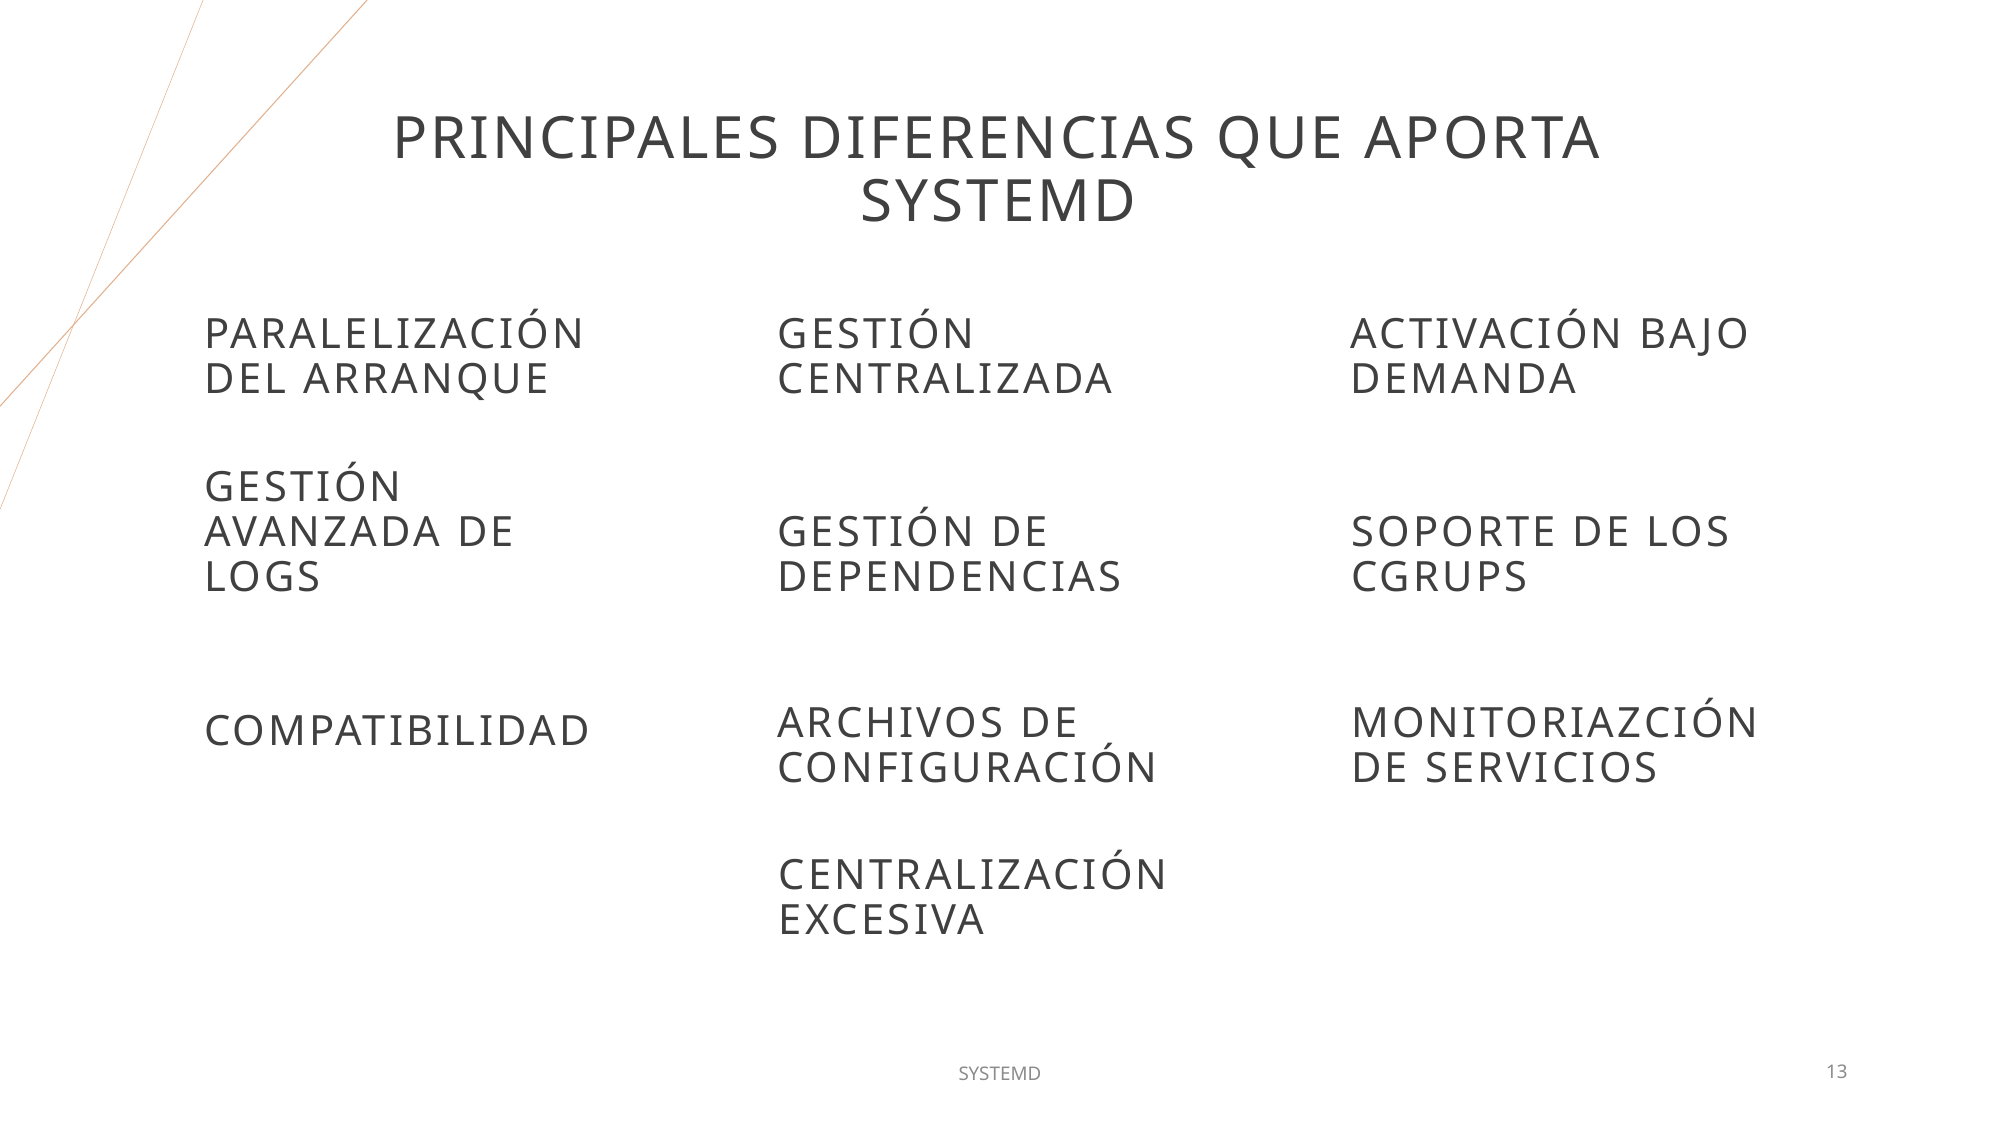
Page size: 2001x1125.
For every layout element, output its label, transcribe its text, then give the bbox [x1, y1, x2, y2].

title PRINCIPALES DIFERENCIAS QUE APORTA SYSTEMD [307, 62, 1690, 280]
footer SYSTEMD [662, 1042, 1338, 1103]
list ACTIVACIÓN BAJO DEMANDA [1335, 275, 1809, 411]
list PARALELIZACIóN DEL ARRANQUE [189, 275, 663, 411]
text_box MONITORIAZCIÓN DE SERVICIOS [1336, 664, 1810, 800]
slide_number 13 [1412, 1042, 1863, 1103]
text_box compatibilidad [189, 664, 663, 800]
text_box Gestión de dependencias [762, 472, 1235, 608]
list Gestión centralizada [762, 275, 1238, 411]
text_box CENTRALIZACIÓN EXCESIVA [763, 815, 1237, 952]
text_box Archivos de configuración [762, 664, 1235, 800]
text_box Gestión avanzada de logs [189, 472, 663, 608]
text_box Soporte de los cgrups [1336, 472, 1810, 608]
